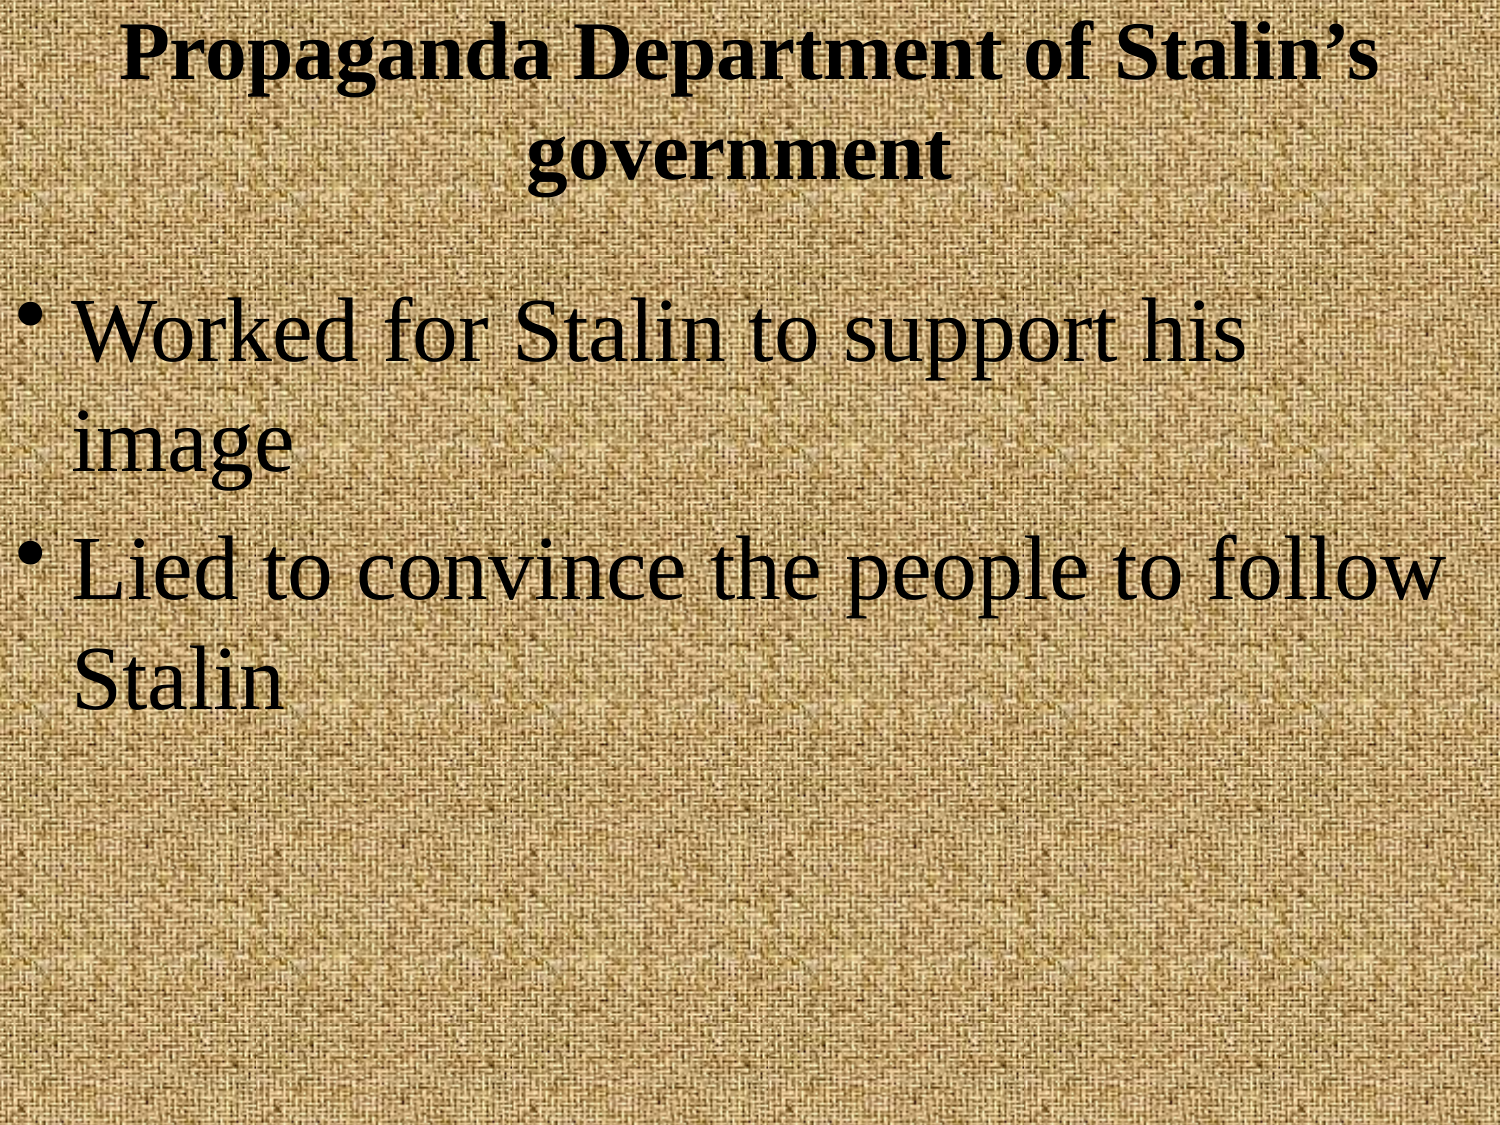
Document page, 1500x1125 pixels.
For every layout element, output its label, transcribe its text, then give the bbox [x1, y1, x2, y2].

title Propaganda Department of Stalin’s government [74, 67, 1426, 226]
picture [0, 0, 1500, 262]
picture [0, 1001, 1500, 1125]
list Worked for Stalin to support his image Lied to convince the people to follow Stalin [0, 262, 1500, 1001]
